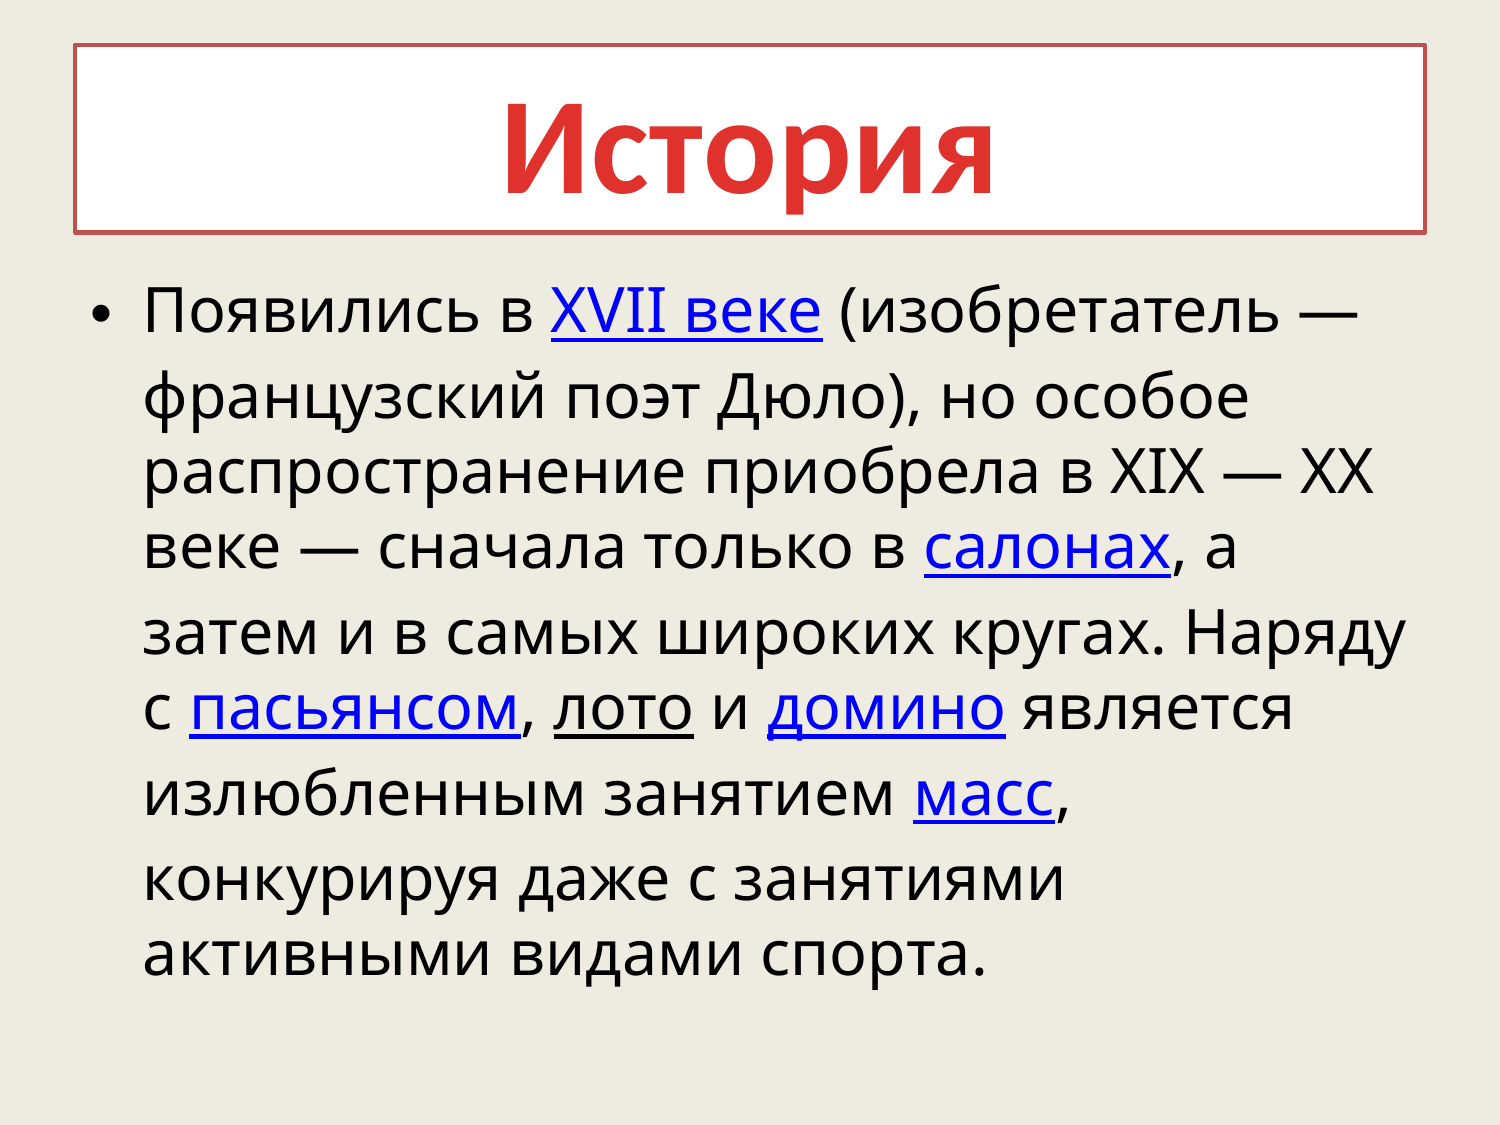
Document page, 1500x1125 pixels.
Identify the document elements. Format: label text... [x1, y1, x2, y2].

list Появились в XVII веке (изобретатель — французский поэт Дюло), но особое распространение приобрела в XIХ — ХХ веке — сначала только в салонах, а затем и в самых широких кругах. Наряду с пасьянсом, лото и домино является излюбленным занятием масс, конкурируя даже с занятиями активными видами спорта. [75, 262, 1425, 1005]
title История [73, 43, 1427, 235]
